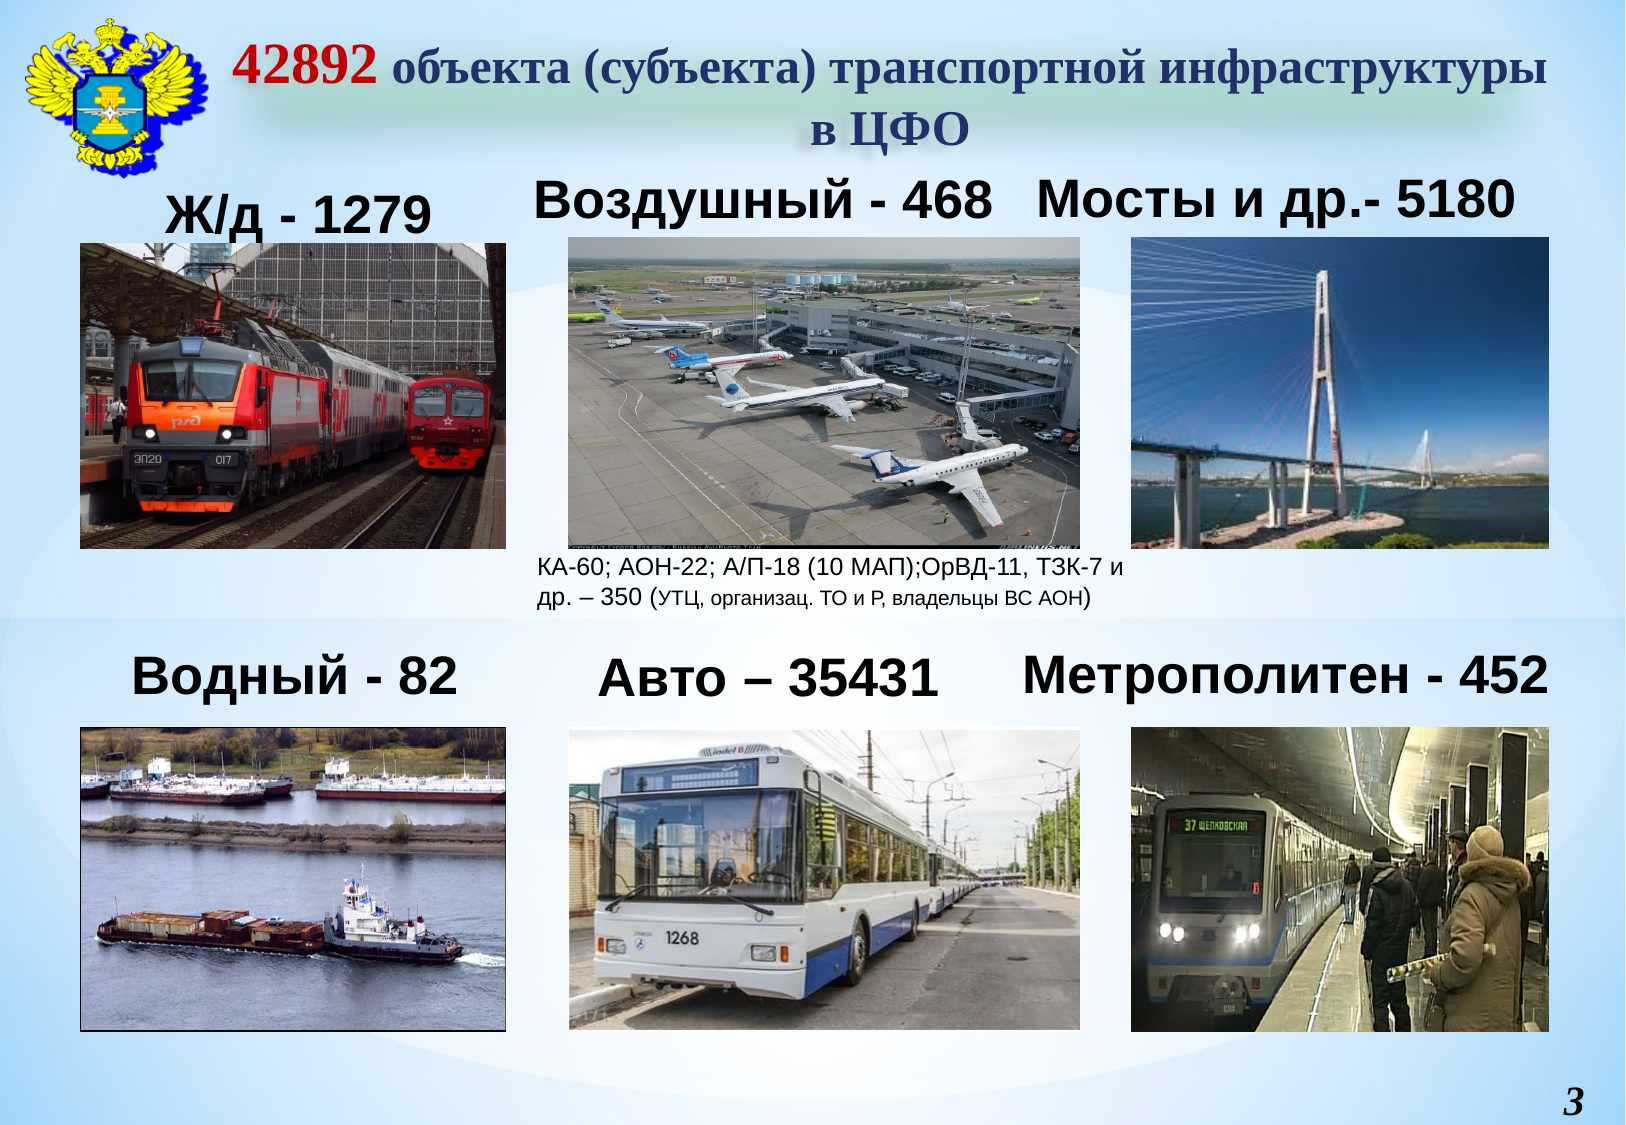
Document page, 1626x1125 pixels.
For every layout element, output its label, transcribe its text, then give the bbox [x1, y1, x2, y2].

text_box Ж/д - 1279 [151, 171, 494, 241]
picture [1131, 237, 1549, 549]
text_box КА-60; АОН-22; А/П-18 (10 МАП);ОрВД-11, ТЗК-7 и др. – 350 (УТЦ, организац. ТО и Р, владельцы ВС АОН) [522, 542, 1161, 618]
picture [1131, 727, 1549, 1033]
picture [567, 727, 1080, 1033]
text_box 3 [1521, 1072, 1625, 1125]
picture [79, 727, 506, 1033]
text_box Авто – 35431 [582, 635, 1080, 727]
text_box Метрополитен - 452 [1007, 632, 1575, 713]
picture [25, 17, 209, 179]
text_box Мосты и др.- 5180 [981, 155, 1573, 236]
text_box Воздушный - 468 [519, 156, 981, 237]
text_box Водный - 82 [117, 632, 528, 713]
picture [567, 237, 1080, 549]
picture [79, 243, 506, 549]
